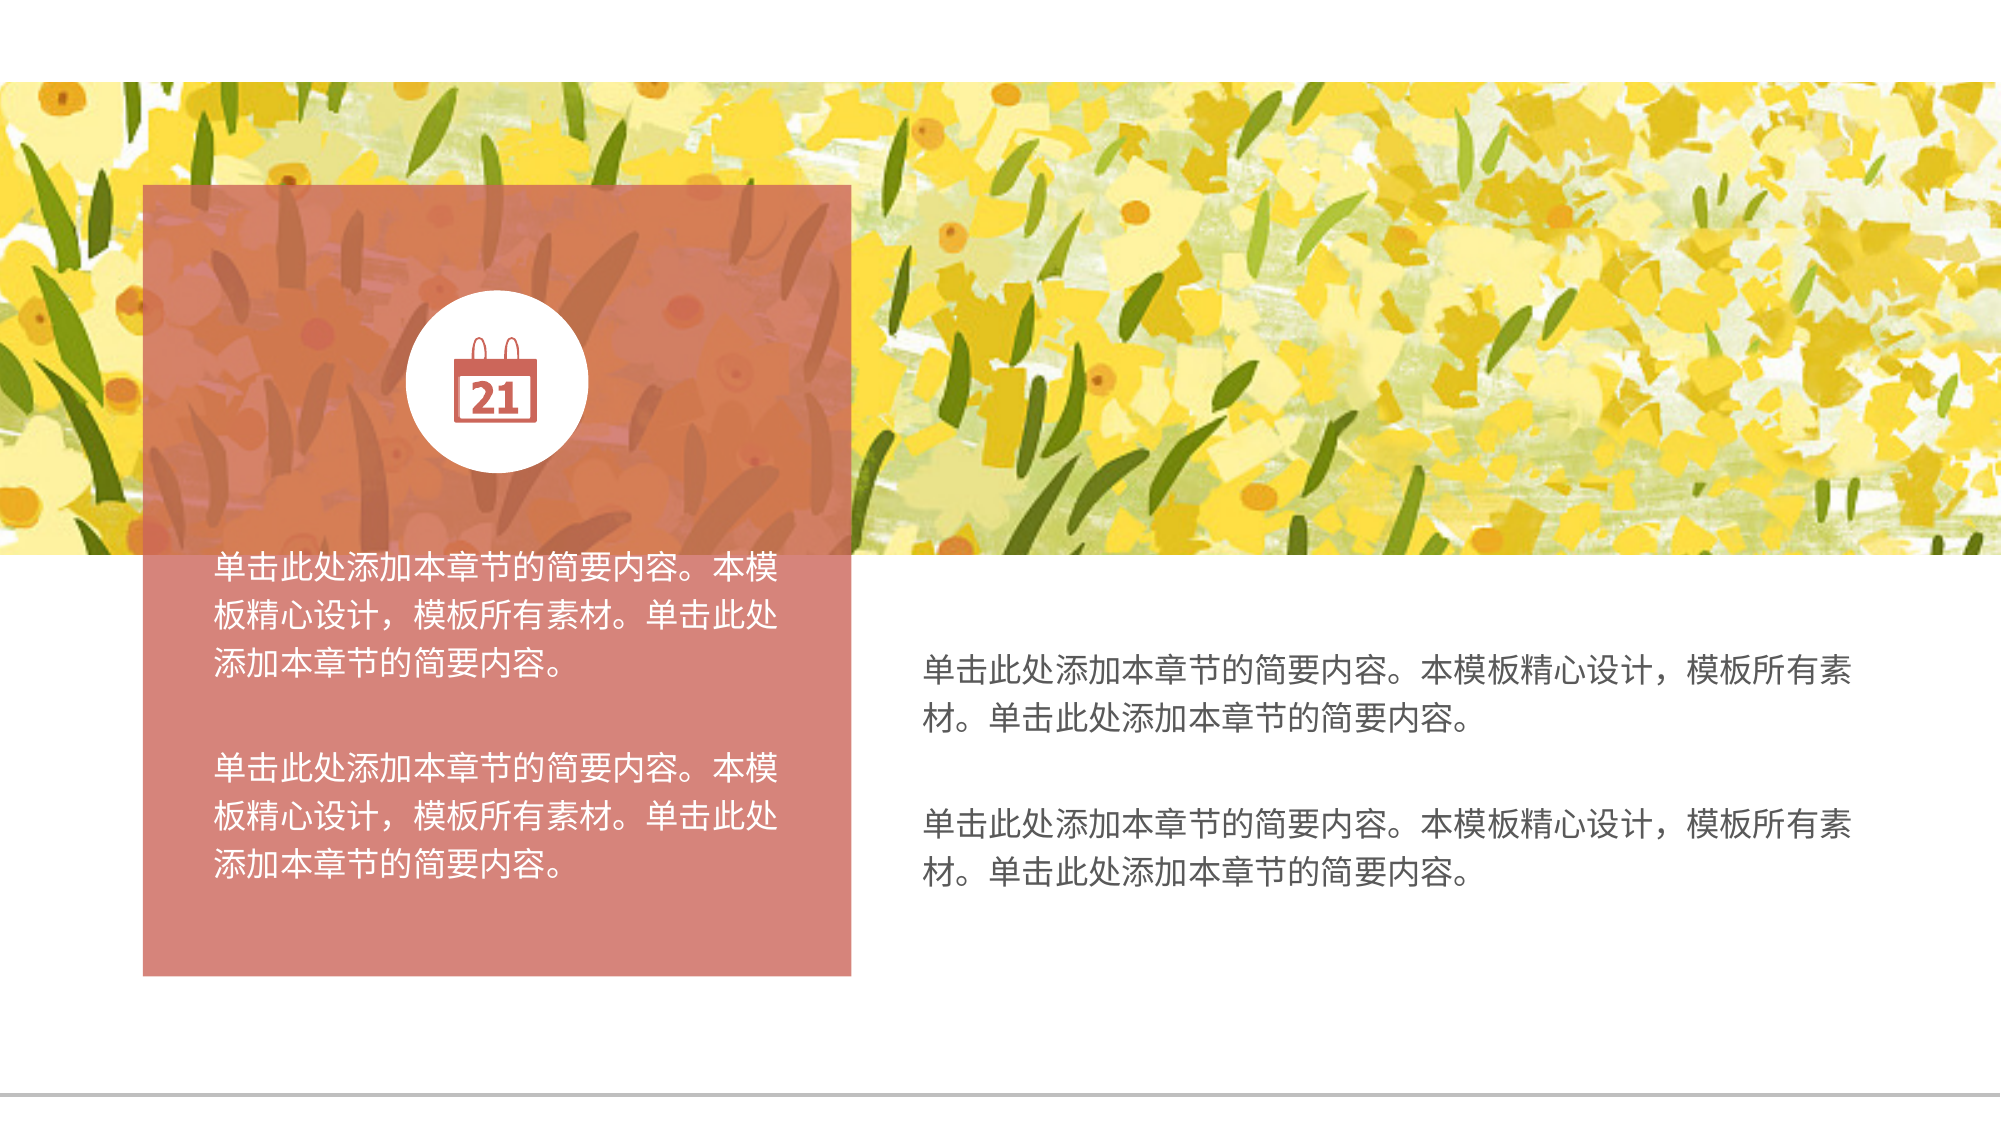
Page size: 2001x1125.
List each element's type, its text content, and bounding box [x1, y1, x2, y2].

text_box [453, 336, 537, 423]
text_box 单击此处添加本章节的简要内容。本模板精心设计，模板所有素材。单击此处添加本章节的简要内容。 [198, 555, 796, 690]
text_box [142, 555, 852, 977]
text_box 单击此处添加本章节的简要内容。本模板精心设计，模板所有素材。单击此处添加本章节的简要内容。 [907, 633, 1875, 745]
text_box 单击此处添加本章节的简要内容。本模板精心设计，模板所有素材。单击此处添加本章节的简要内容。 [198, 732, 796, 891]
text_box 单击此处添加本章节的简要内容。本模板精心设计，模板所有素材。单击此处添加本章节的简要内容。 [907, 787, 1875, 899]
picture [0, 82, 2001, 555]
